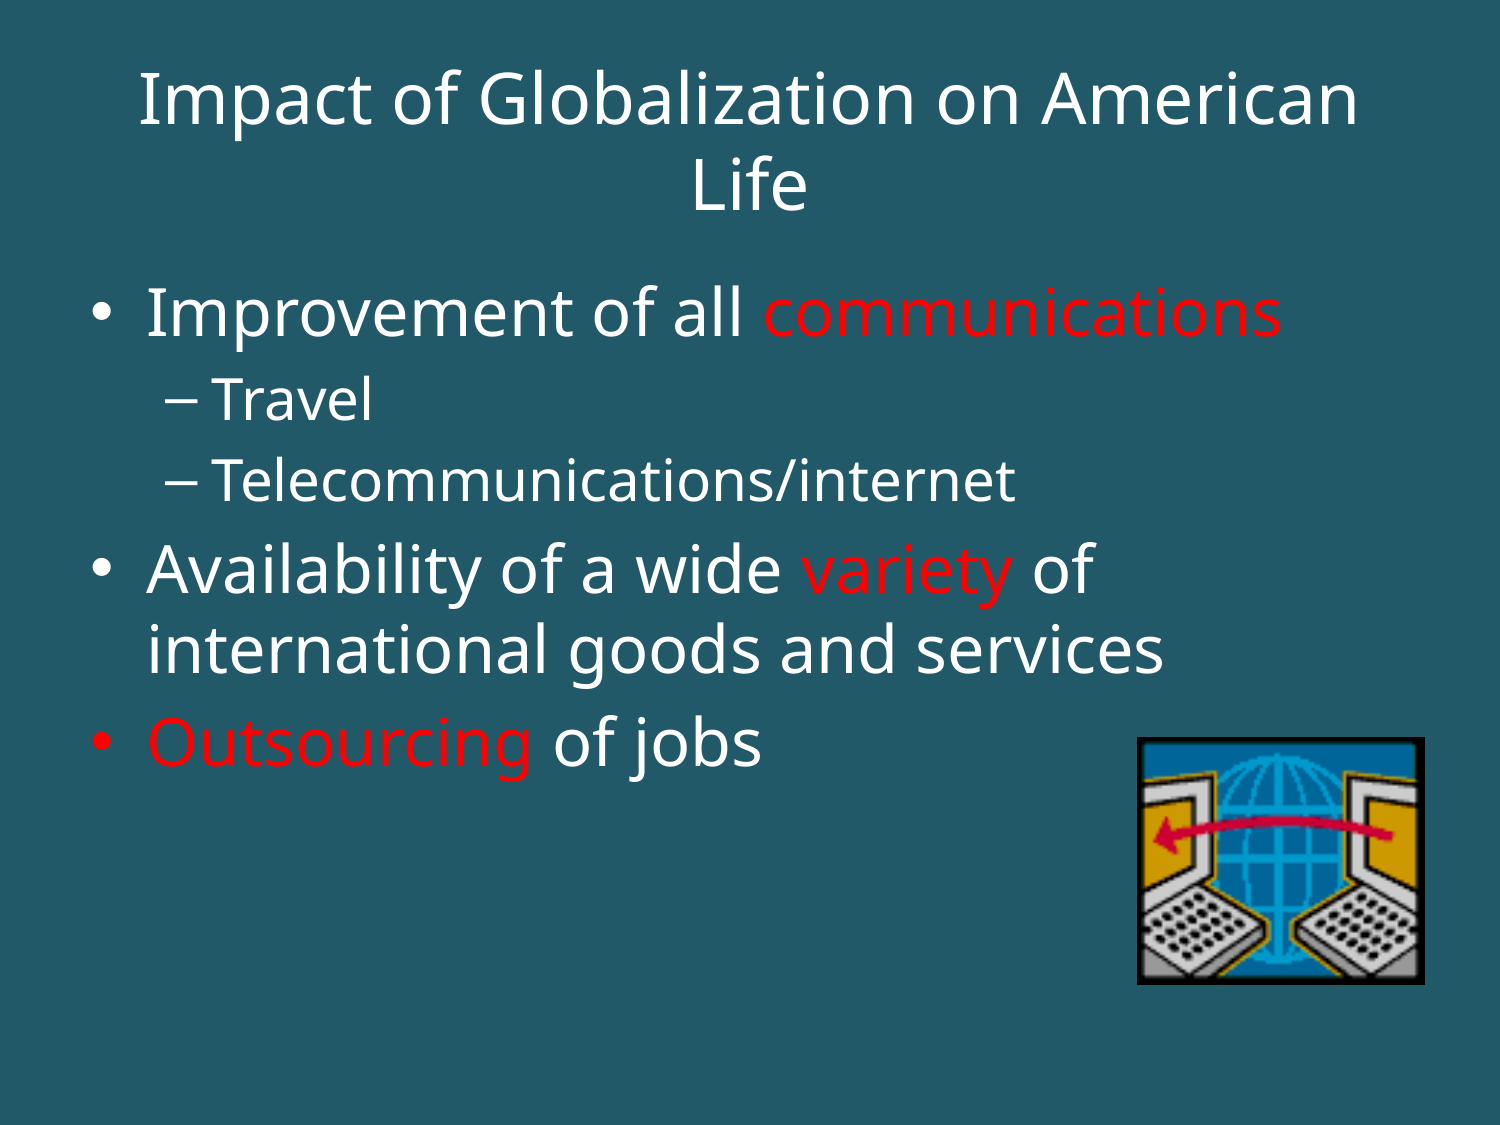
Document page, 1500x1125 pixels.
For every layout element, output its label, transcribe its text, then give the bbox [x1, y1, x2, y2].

list Improvement of all communications Travel Telecommunications/internet Availability of a wide variety of international goods and services Outsourcing of jobs [75, 262, 1425, 1005]
title Impact of Globalization on American Life [75, 45, 1425, 233]
picture [1137, 737, 1425, 985]
